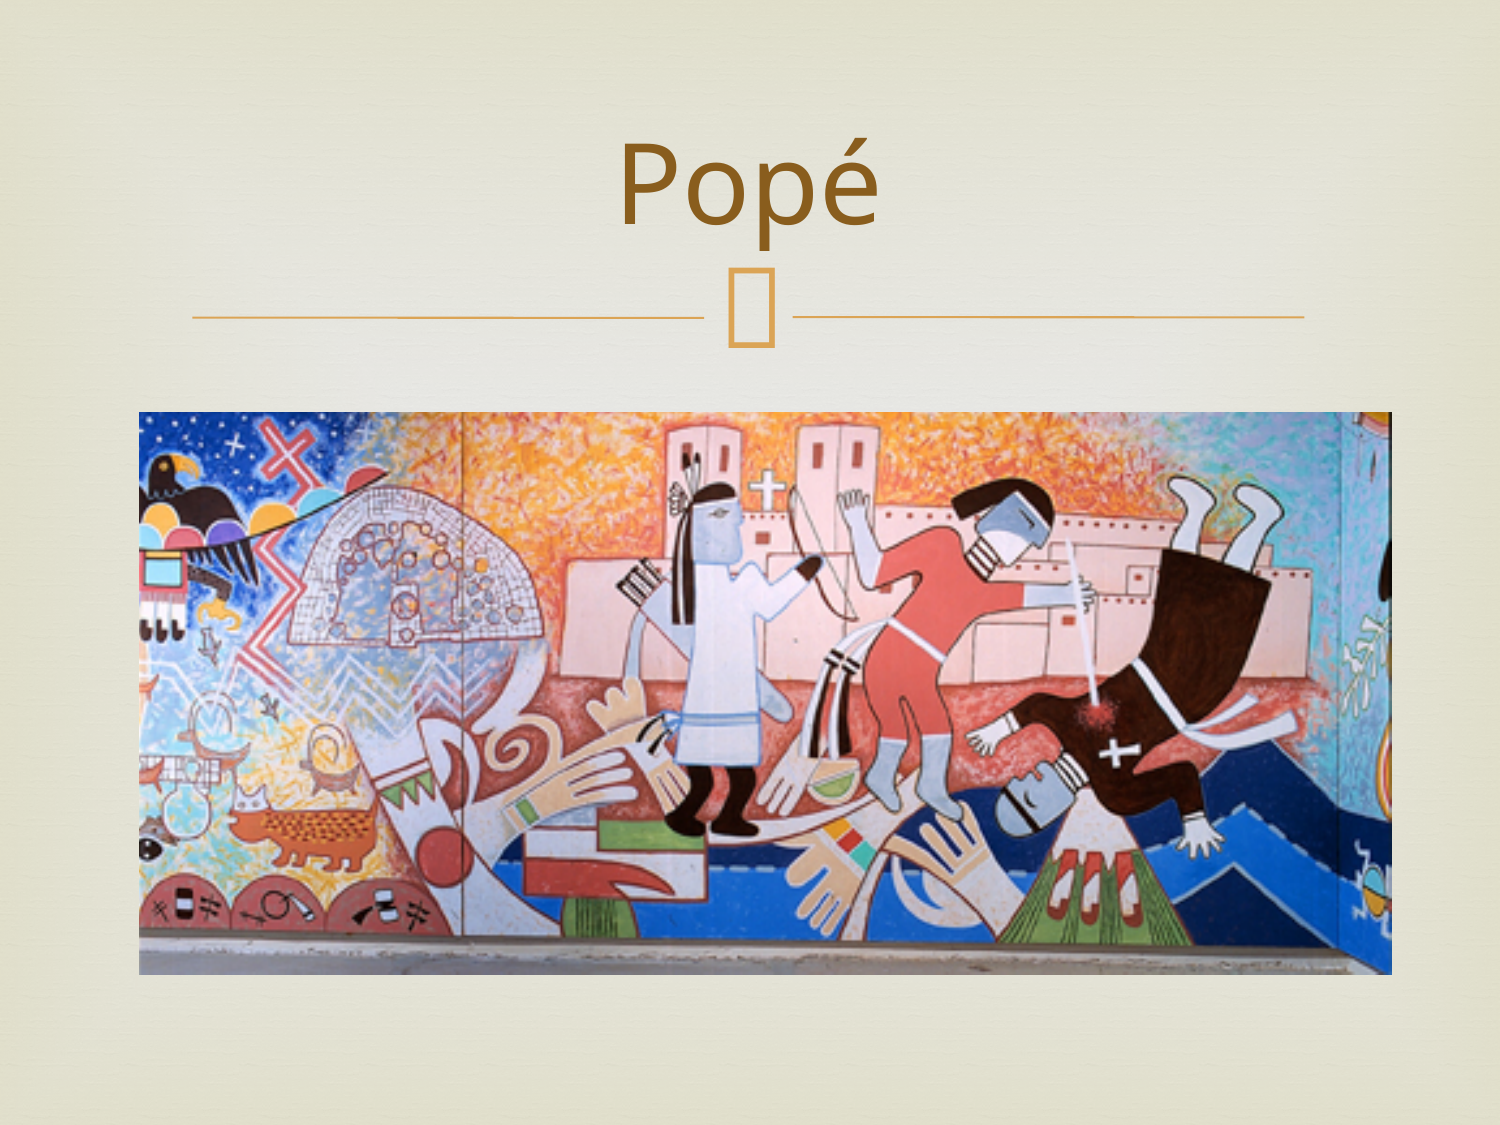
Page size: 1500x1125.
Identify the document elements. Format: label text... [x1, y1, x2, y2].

title Popé [112, 93, 1386, 267]
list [138, 411, 1393, 976]
